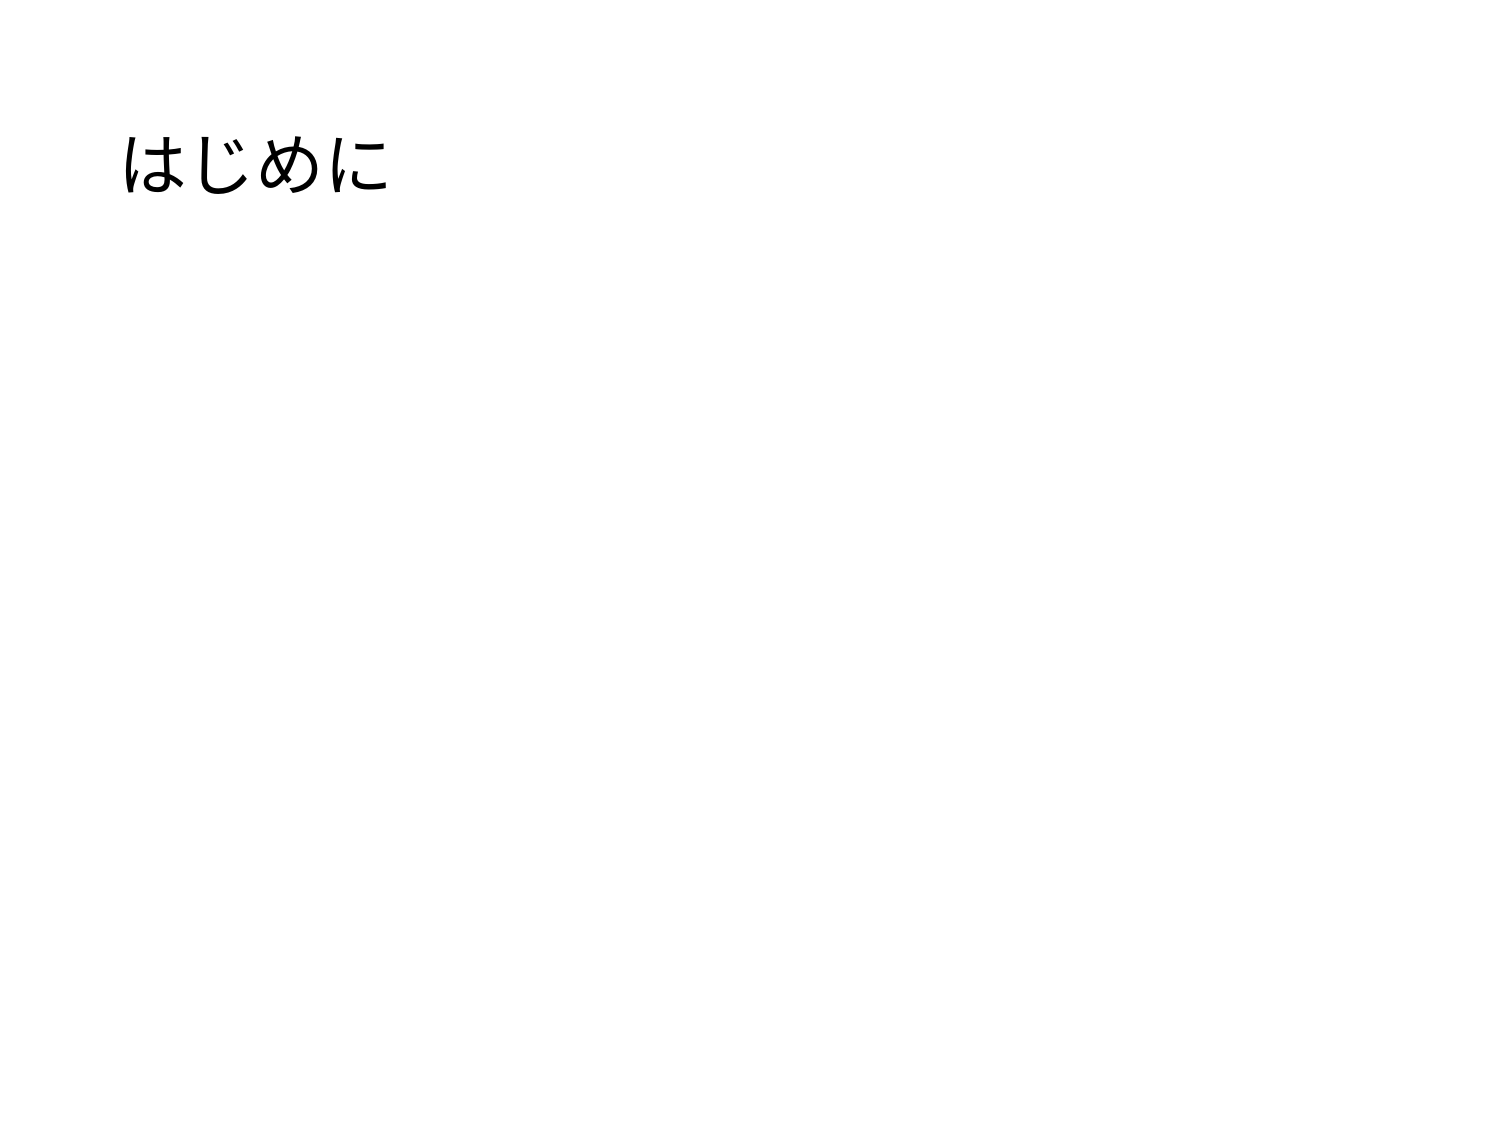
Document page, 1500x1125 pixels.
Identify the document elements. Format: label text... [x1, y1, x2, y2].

title はじめに [103, 59, 1397, 278]
